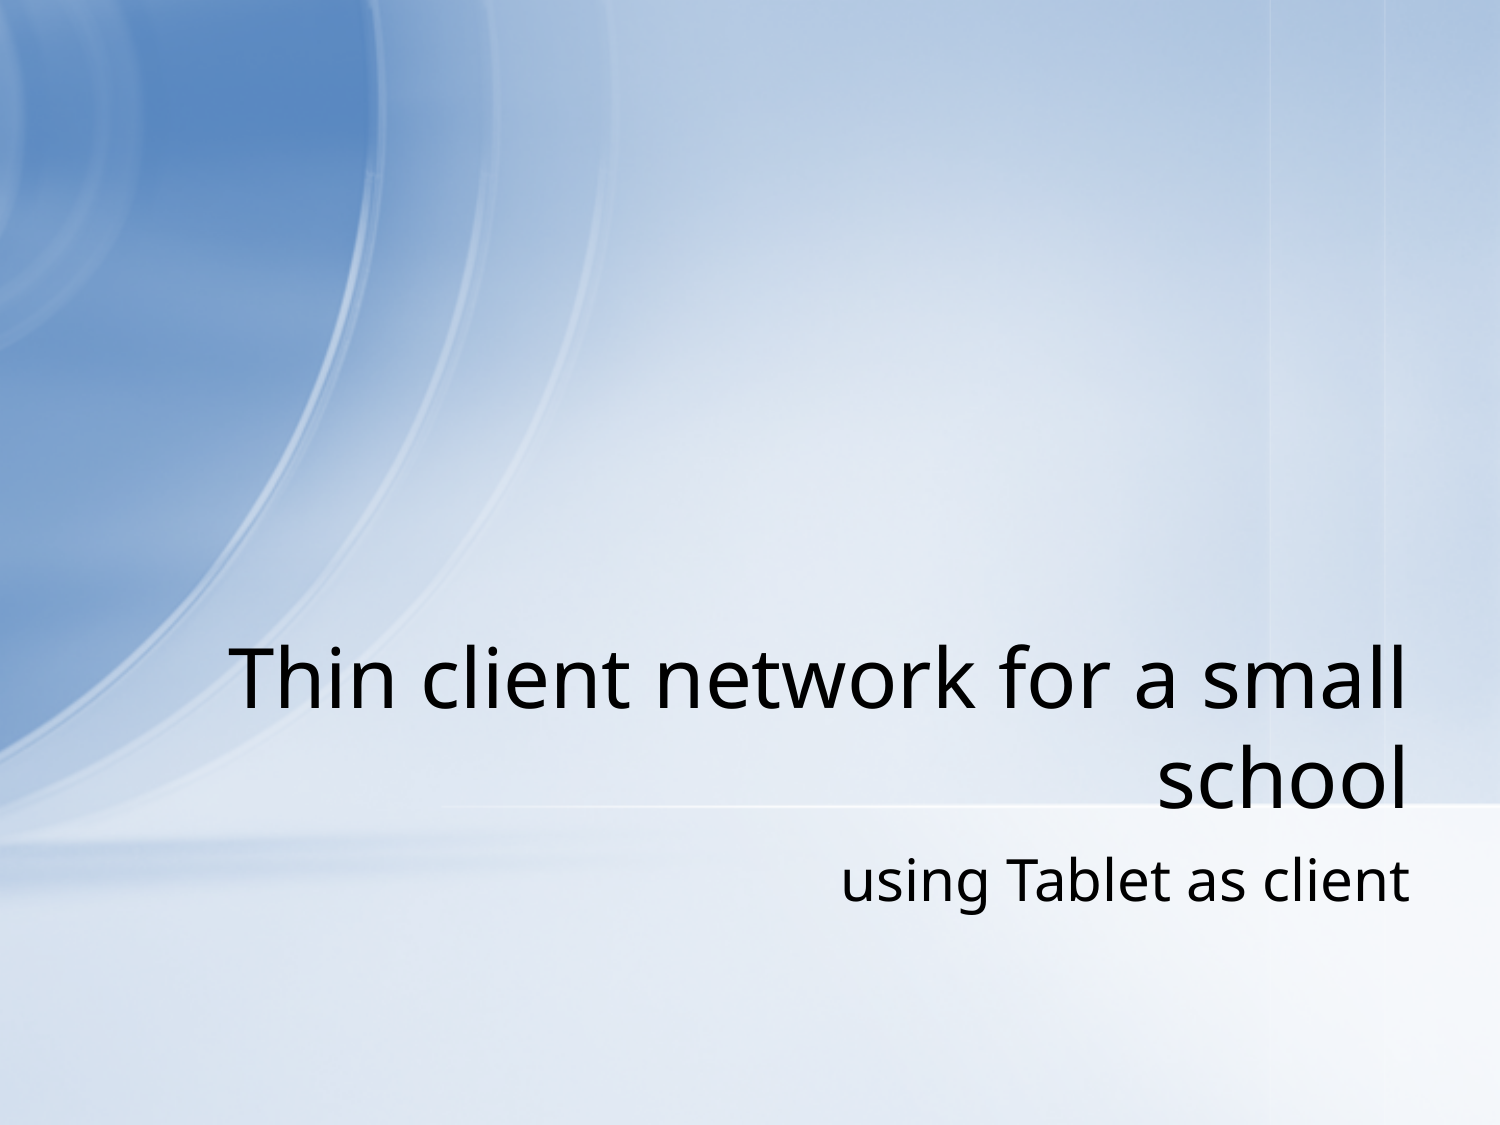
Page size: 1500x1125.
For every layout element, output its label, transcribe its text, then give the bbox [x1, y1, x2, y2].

picture [0, 0, 1500, 1125]
title Thin client network for a small school [100, 591, 1425, 833]
subtitle using Tablet as client [408, 835, 1425, 988]
